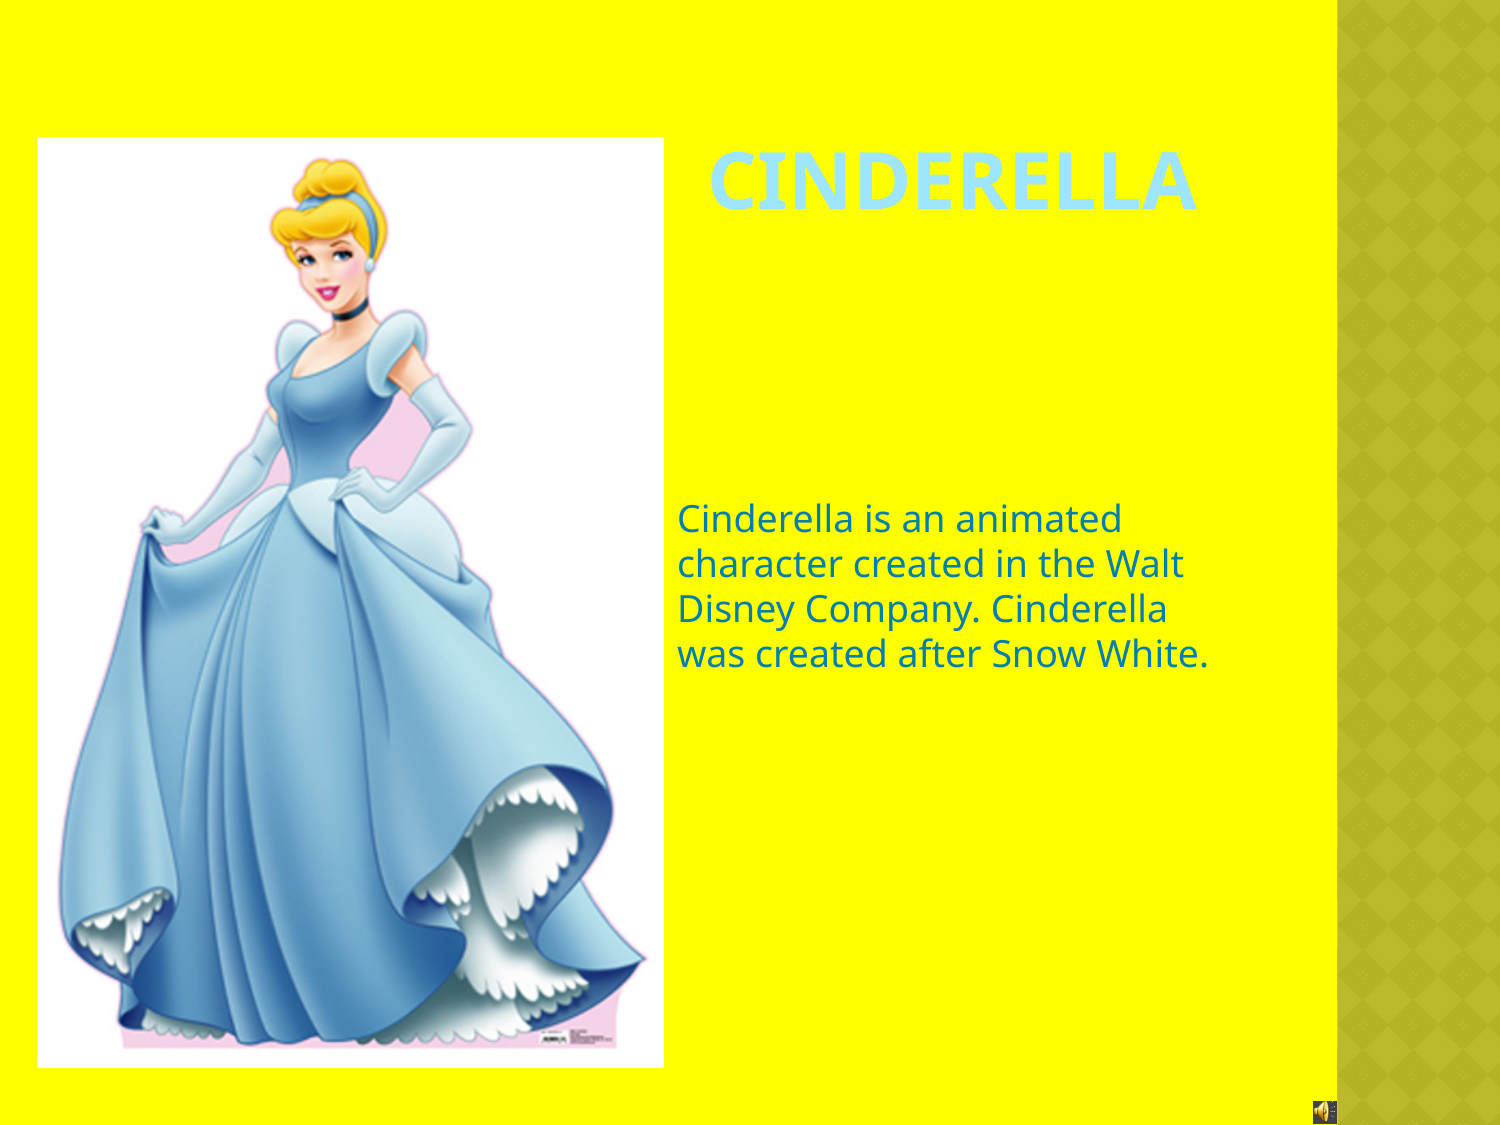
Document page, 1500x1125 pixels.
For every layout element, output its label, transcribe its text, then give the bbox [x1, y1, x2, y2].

text_box Cinderella is an animated character created in the Walt Disney Company. Cinderella was created after Snow White. [669, 487, 1250, 683]
picture [1312, 1099, 1338, 1125]
title Cinderella [699, 37, 1500, 225]
picture [37, 137, 664, 1068]
